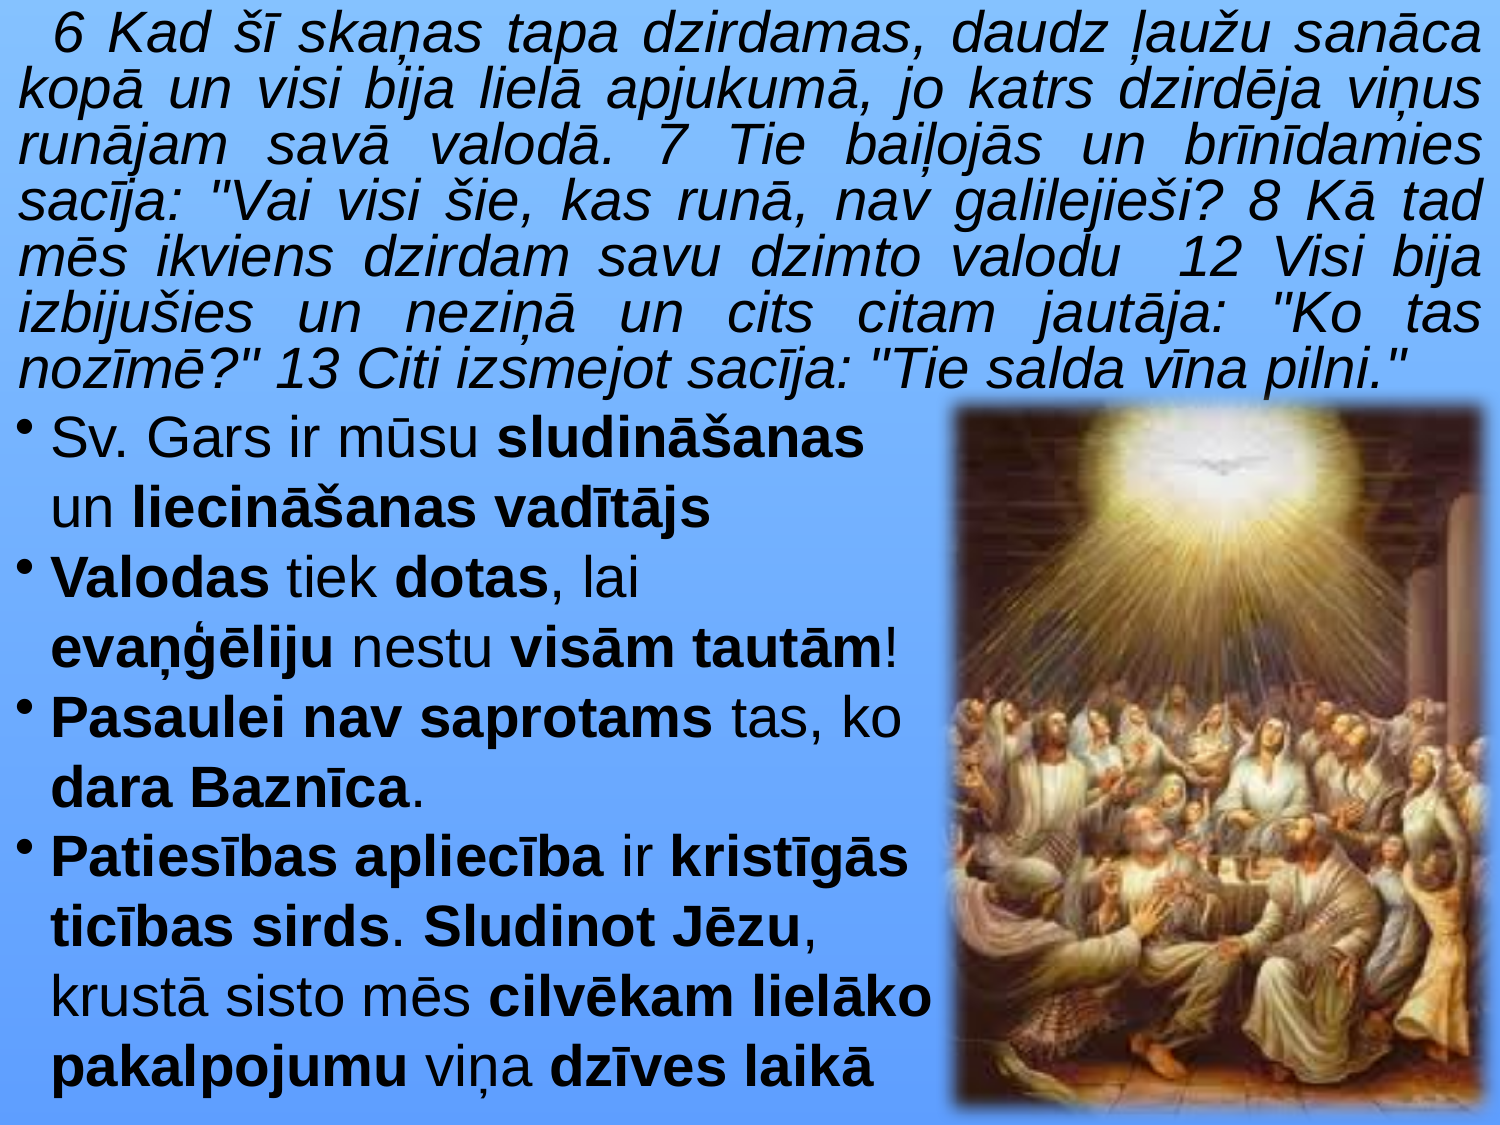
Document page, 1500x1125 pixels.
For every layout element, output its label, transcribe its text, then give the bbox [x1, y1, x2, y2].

text_box Sv. Gars ir mūsu sludināšanas un liecināšanas vadītājs Valodas tiek dotas, lai evaņģēliju nestu visām tautām! Pasaulei nav saprotams tas, ko dara Baznīca. Patiesības apliecība ir kristīgās ticības sirds. Sludinot Jēzu, krustā sisto mēs cilvēkam lielāko pakalpojumu viņa dzīves laikā [0, 391, 930, 1106]
list 6 Kad šī skaņas tapa dzirdamas, daudz ļaužu sanāca kopā un visi bija lielā apjukumā, jo katrs dzirdēja viņus runājam savā valodā. 7 Tie baiļojās un brīnīdamies sacīja: "Vai visi šie, kas runā, nav galilejieši? 8 Kā tad mēs ikviens dzirdam savu dzimto valodu 12 Visi bija izbijušies un neziņā un cits citam jautāja: "Ko tas nozīmē?" 13 Citi izsmejot sacīja: "Tie salda vīna pilni." [0, 0, 1500, 198]
picture [935, 386, 1500, 1125]
